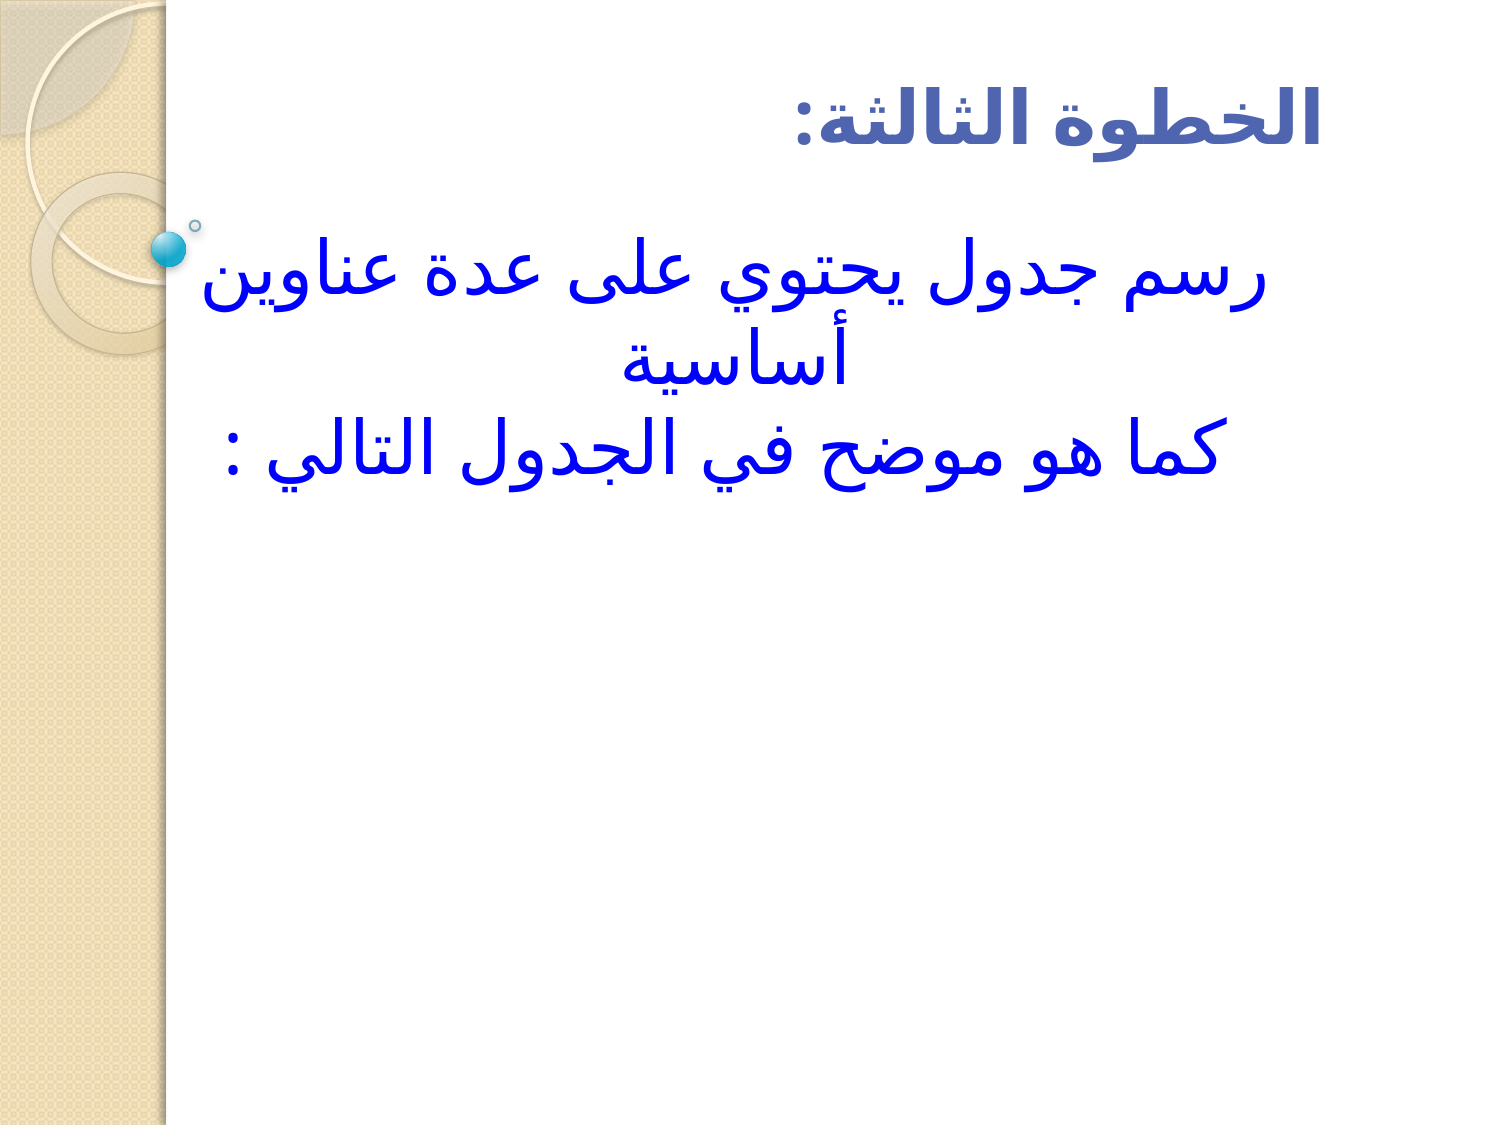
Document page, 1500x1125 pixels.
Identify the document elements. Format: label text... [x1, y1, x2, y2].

text_box الخطوة الثالثة: [777, 62, 1341, 168]
text_box رسم جدول يحتوي على عدة عناوين أساسية كما هو موضح في الجدول التالي : [87, 212, 1383, 498]
